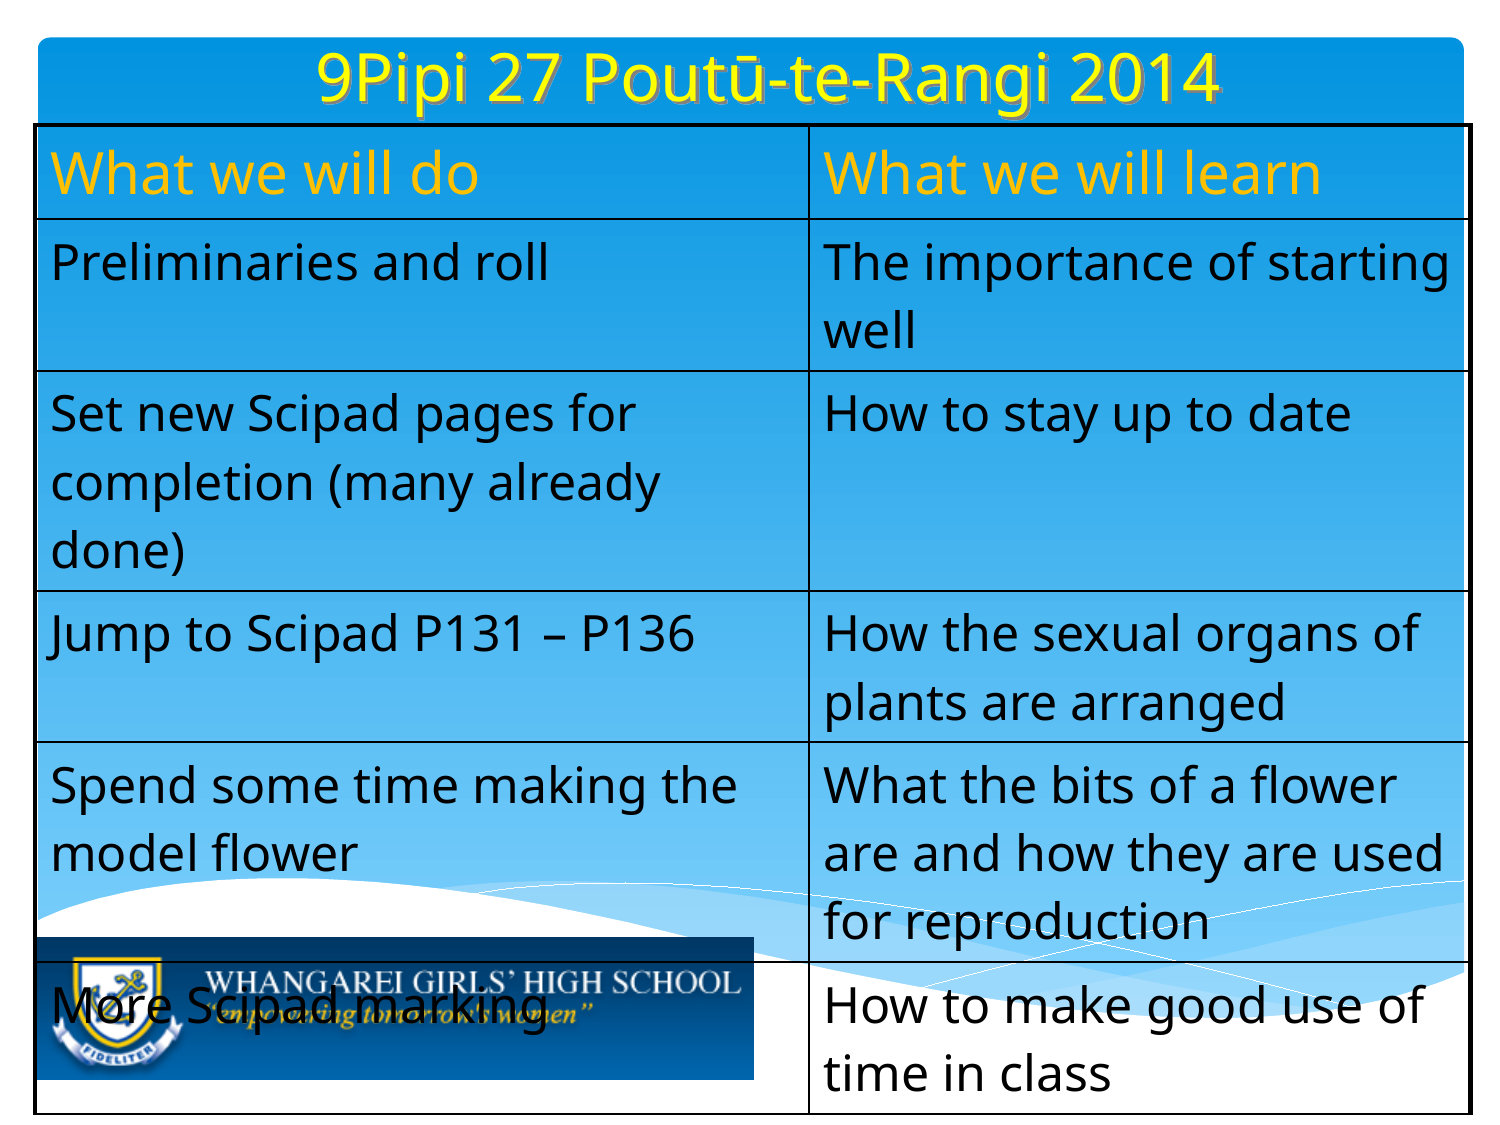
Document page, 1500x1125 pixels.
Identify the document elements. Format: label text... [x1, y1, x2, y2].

text_box 9Pipi 27 Poutū-te-Rangi 2014 [162, 24, 1375, 123]
table_cell Spend some time making the model flower [37, 743, 808, 961]
picture [37, 937, 754, 1080]
table_cell Preliminaries and roll [37, 220, 808, 370]
table_cell More Scipad marking [37, 963, 808, 1113]
table_cell How to make good use of time in class [810, 963, 1468, 1113]
table_cell Jump to Scipad P131 – P136 [37, 592, 808, 741]
table_cell How the sexual organs of plants are arranged [810, 592, 1468, 741]
table_cell Set new Scipad pages for completion (many already done) [37, 372, 808, 590]
table_cell The importance of starting well [810, 220, 1468, 370]
table_header What we will do [37, 127, 808, 218]
table_cell How to stay up to date [810, 372, 1468, 590]
table_header What we will learn [810, 127, 1468, 218]
table_cell What the bits of a flower are and how they are used for reproduction [810, 743, 1468, 961]
